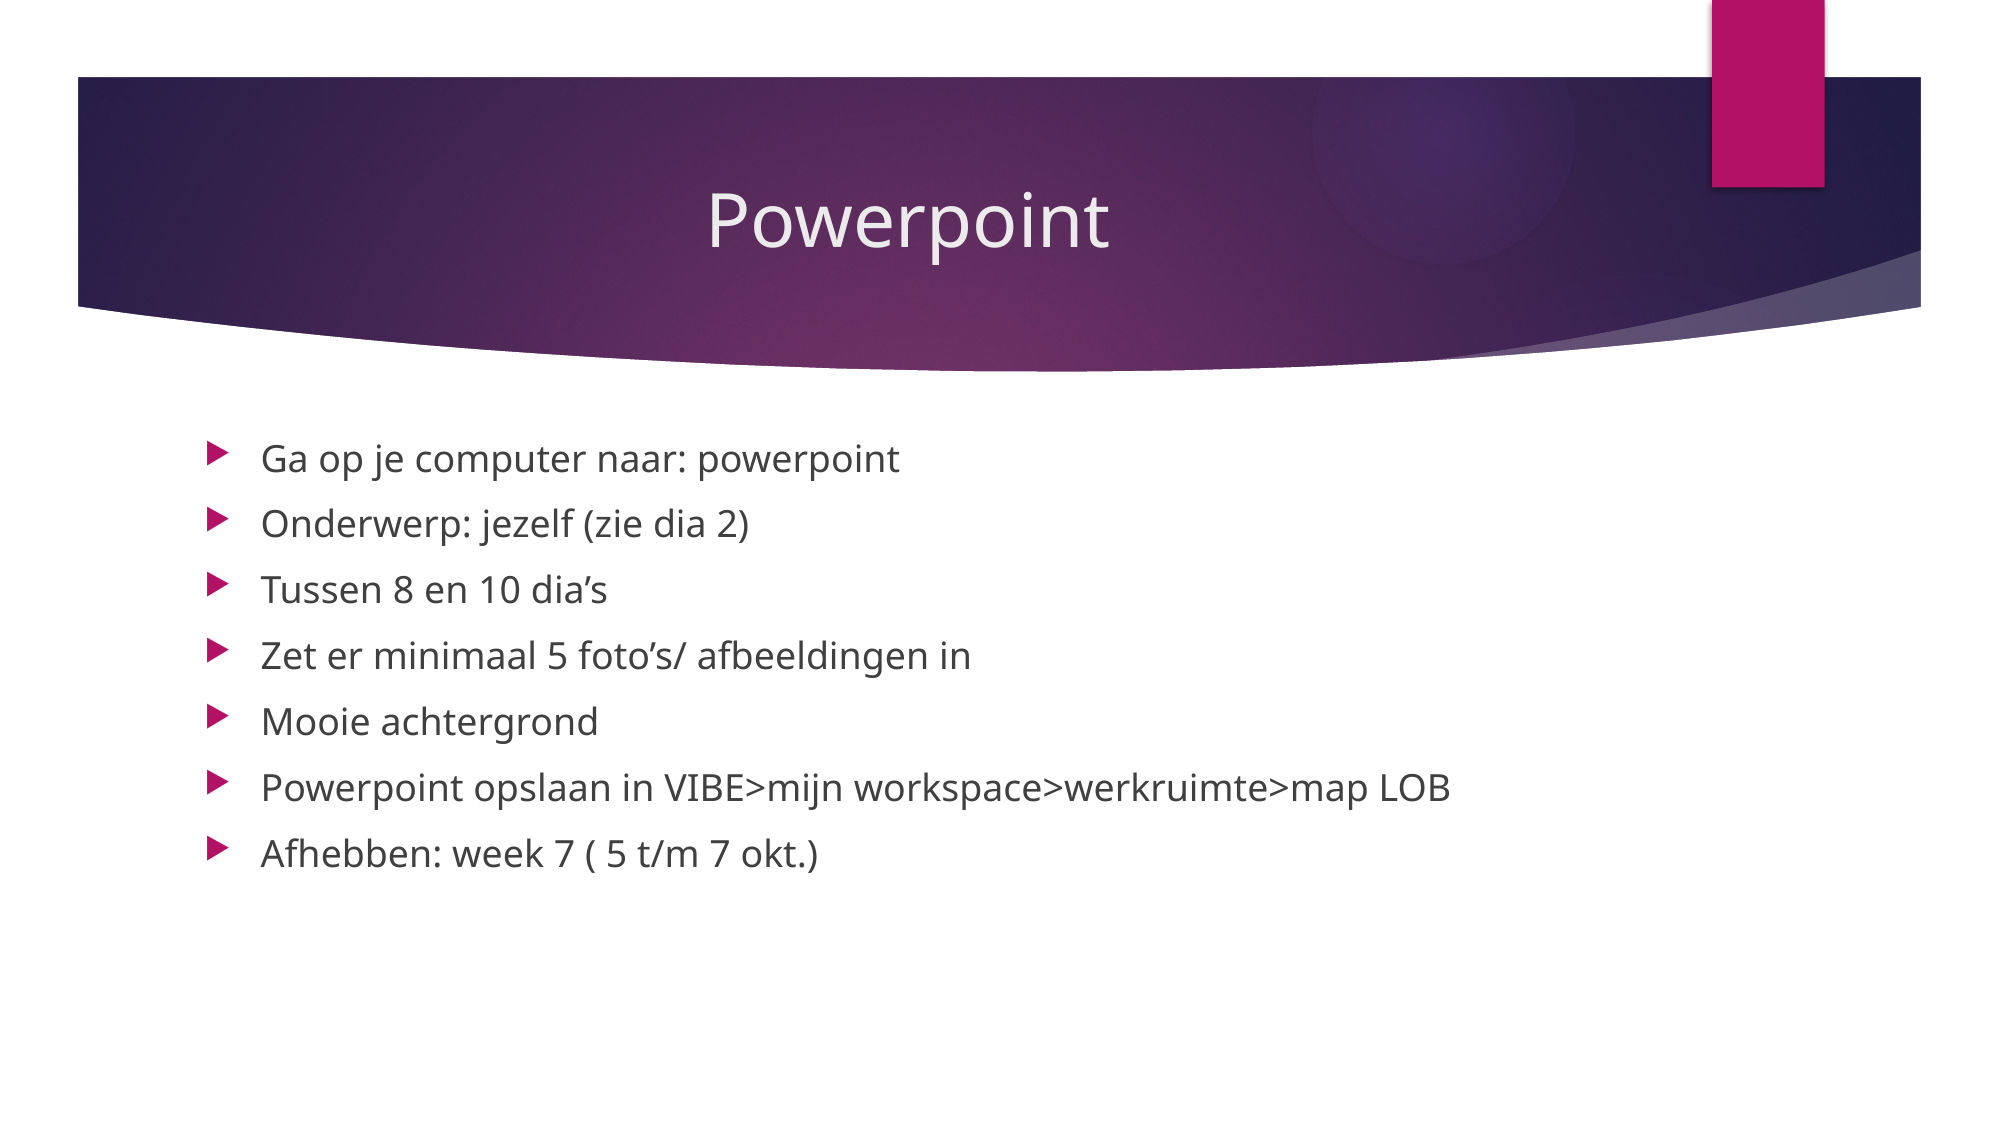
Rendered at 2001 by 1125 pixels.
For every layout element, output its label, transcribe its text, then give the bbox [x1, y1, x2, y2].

title Powerpoint [189, 159, 1627, 276]
list Ga op je computer naar: powerpoint Onderwerp: jezelf (zie dia 2) Tussen 8 en 10 dia’s Zet er minimaal 5 foto’s/ afbeeldingen in Mooie achtergrond Powerpoint opslaan in VIBE>mijn workspace>werkruimte>map LOB Afhebben: week 7 ( 5 t/m 7 okt.) [189, 427, 1638, 988]
